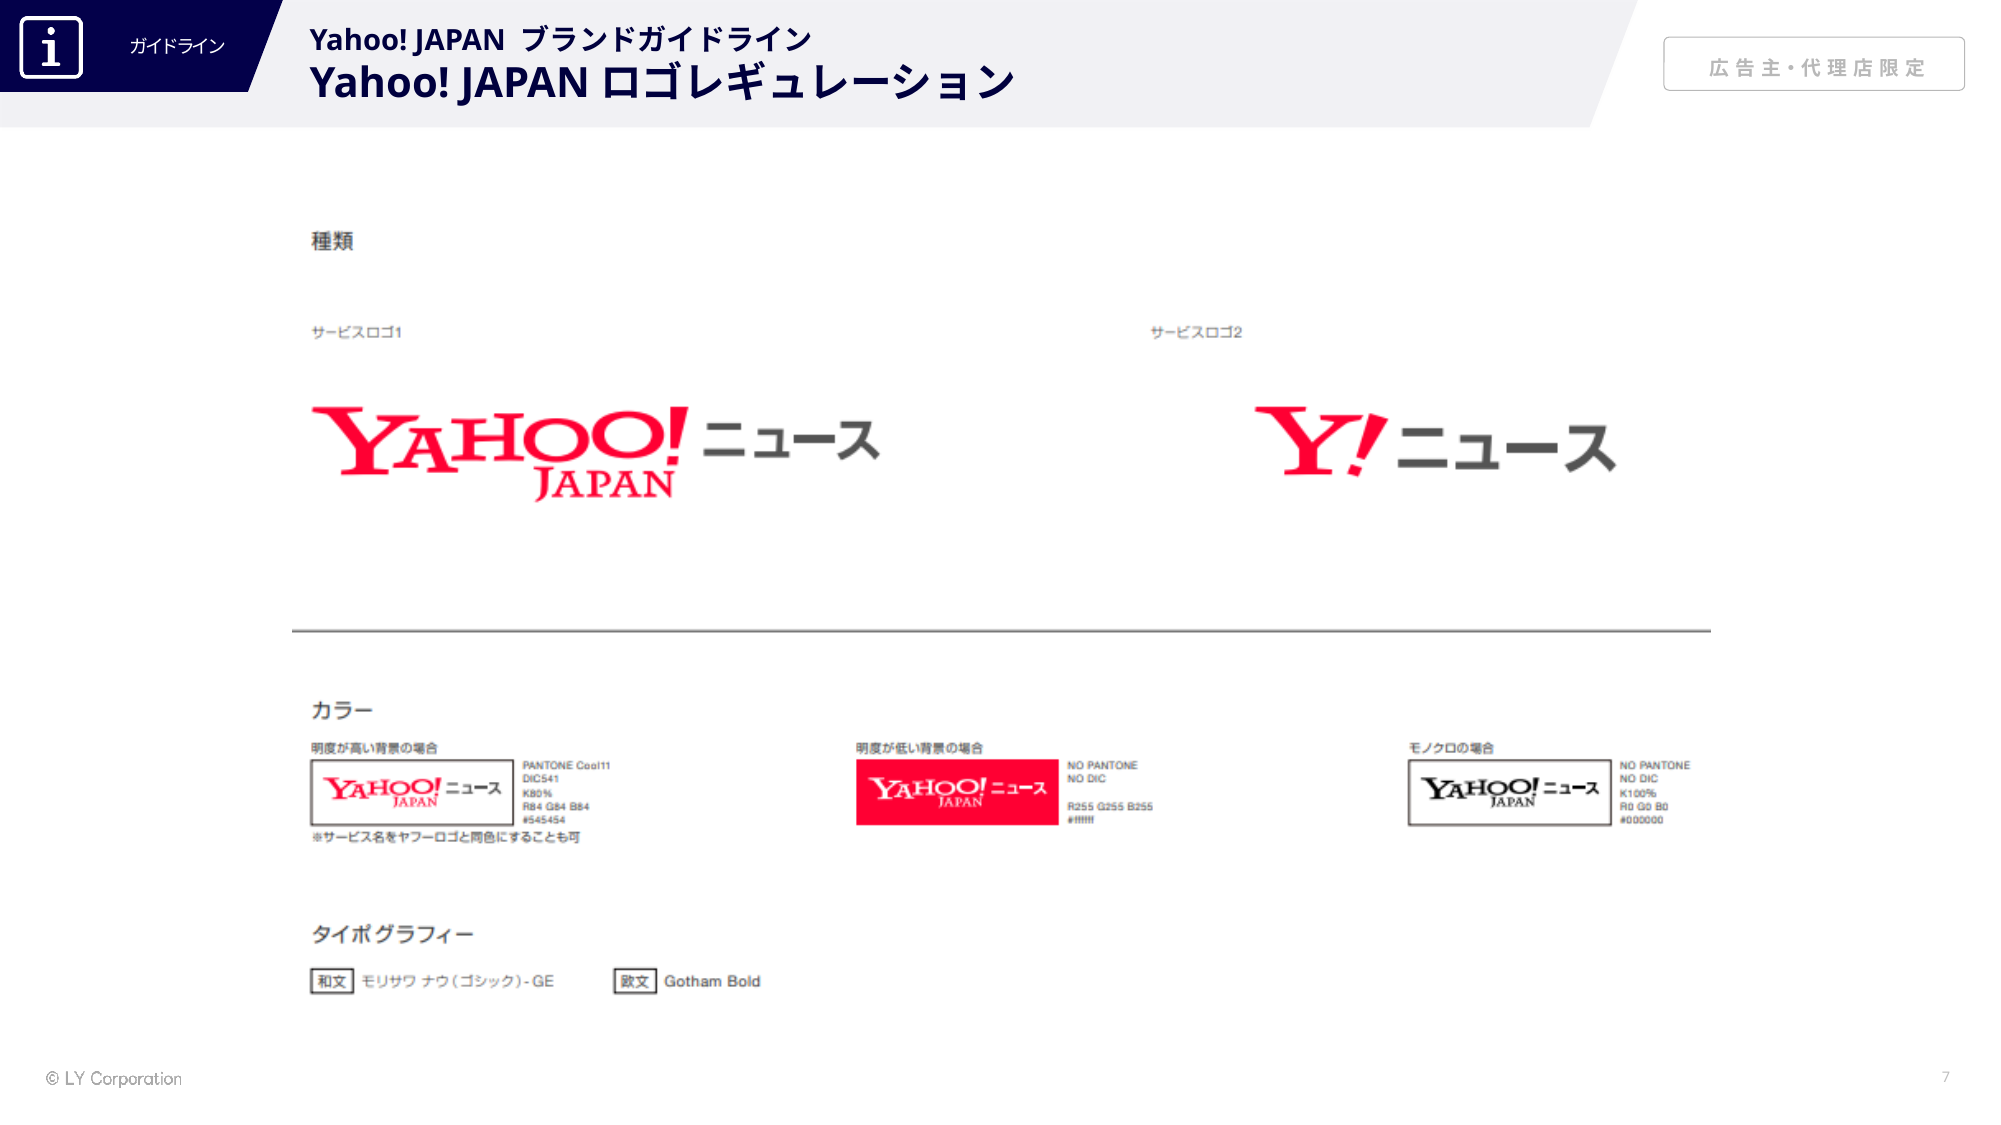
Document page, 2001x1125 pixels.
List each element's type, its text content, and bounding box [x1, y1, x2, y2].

picture [291, 221, 1711, 1005]
text_box Yahoo! JAPAN ブランドガイドライン Yahoo! JAPANロゴレギュレーション [309, 21, 2000, 114]
picture [46, 1071, 181, 1088]
list ガイドライン [129, 11, 272, 79]
picture [9, 5, 92, 87]
